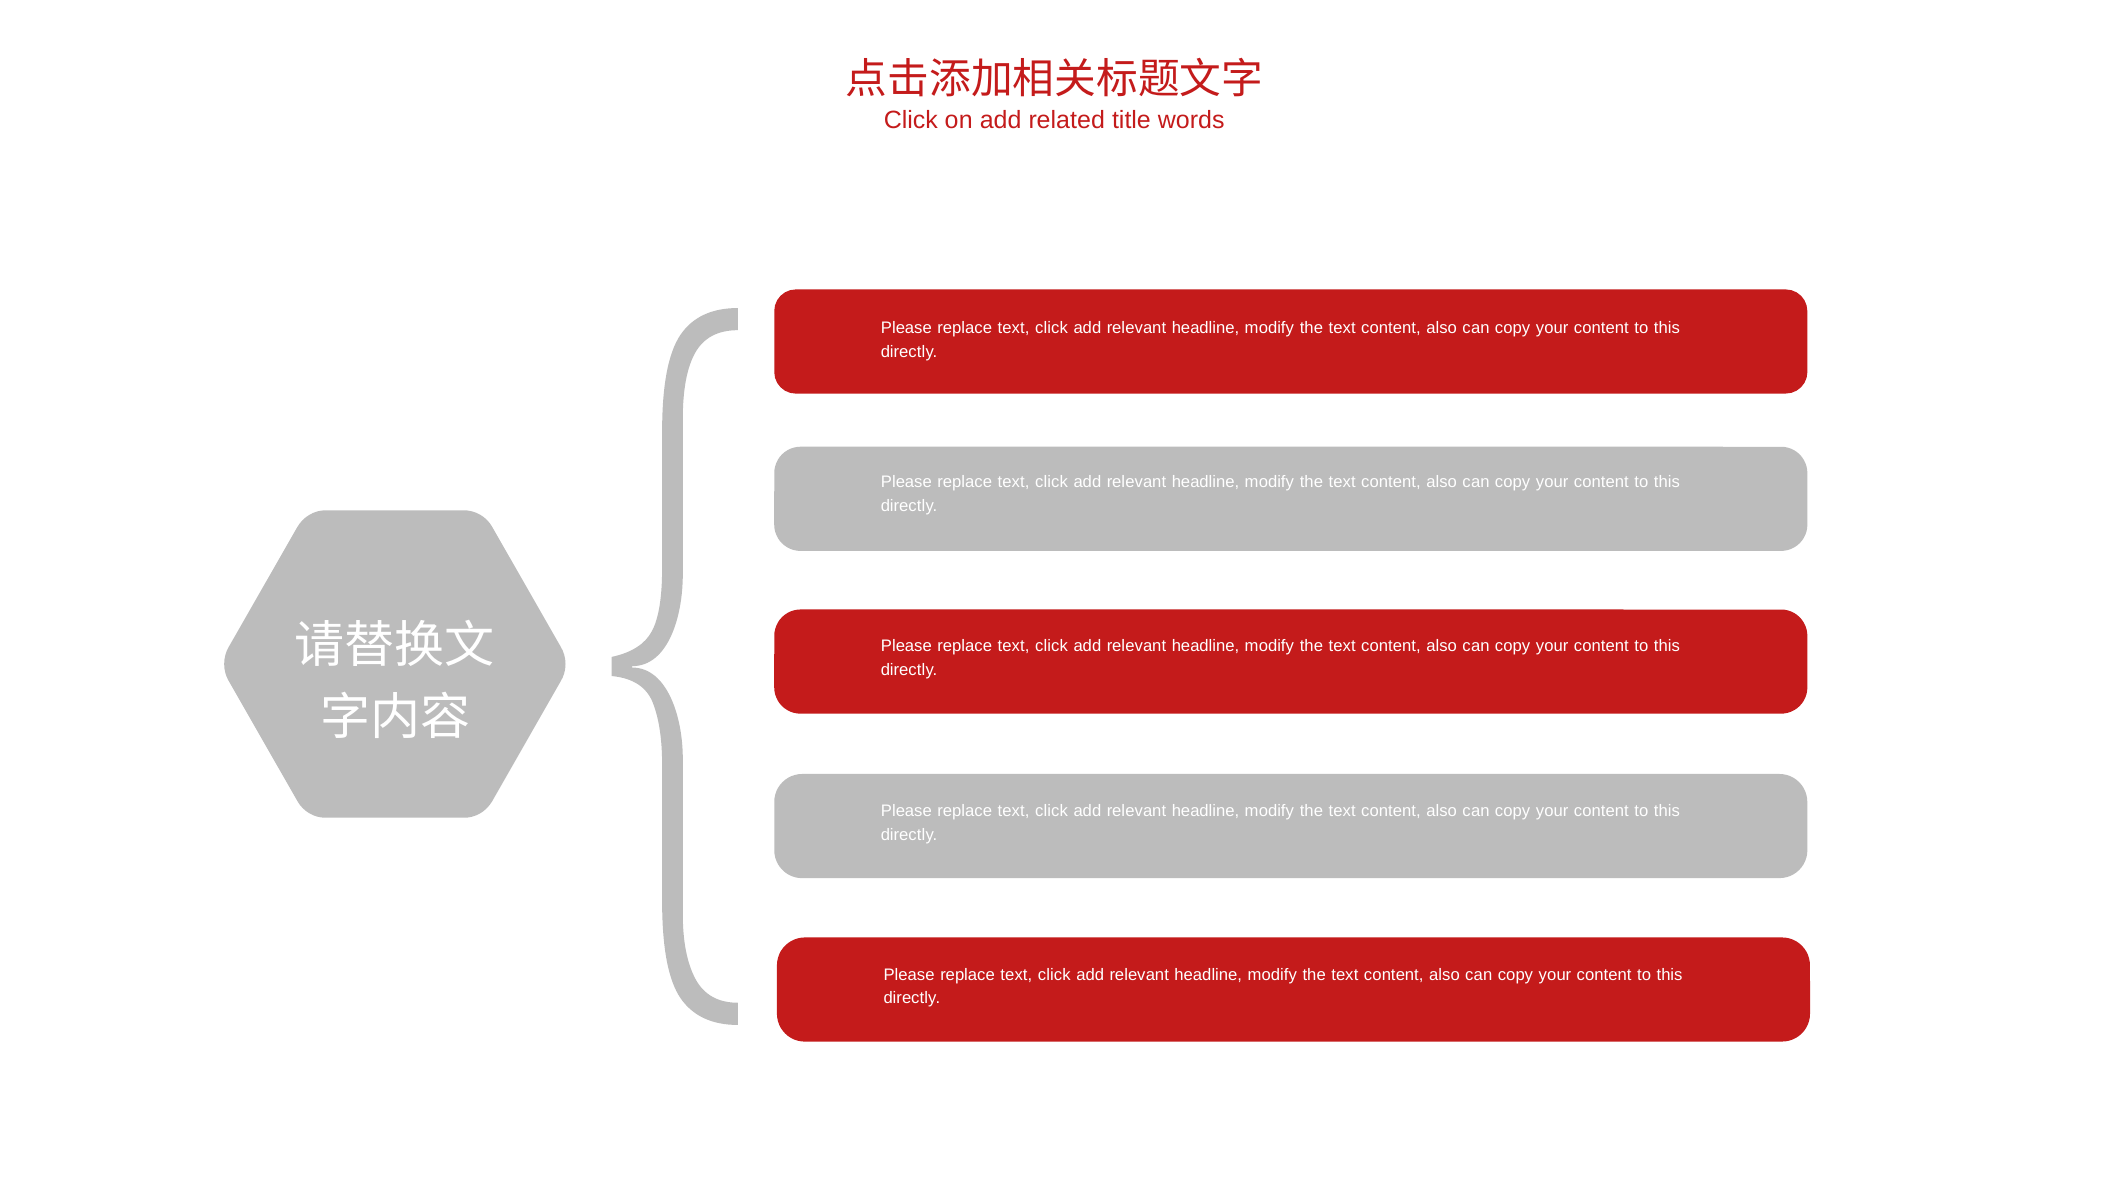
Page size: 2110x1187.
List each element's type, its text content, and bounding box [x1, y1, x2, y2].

text_box [775, 936, 1812, 1043]
text_box Please replace text, click add relevant headline, modify the text content, also can copy your content to this directly. [880, 795, 1682, 844]
text_box Click on add related title words [864, 95, 1246, 158]
text_box Please replace text, click add relevant headline, modify the text content, also can copy your content to this directly. [880, 467, 1682, 516]
text_box [224, 510, 566, 818]
text_box 请替换文字内容 [290, 600, 500, 745]
text_box Please replace text, click add relevant headline, modify the text content, also can copy your content to this directly. [880, 631, 1682, 680]
text_box 点击添加相关标题文字 [803, 44, 1307, 107]
text_box [773, 445, 1809, 552]
text_box Please replace text, click add relevant headline, modify the text content, also can copy your content to this directly. [883, 959, 1685, 1008]
text_box [773, 288, 1809, 395]
text_box Please replace text, click add relevant headline, modify the text content, also can copy your content to this directly. [880, 312, 1682, 361]
text_box [773, 772, 1809, 880]
text_box [773, 608, 1809, 715]
text_box [611, 308, 738, 1025]
